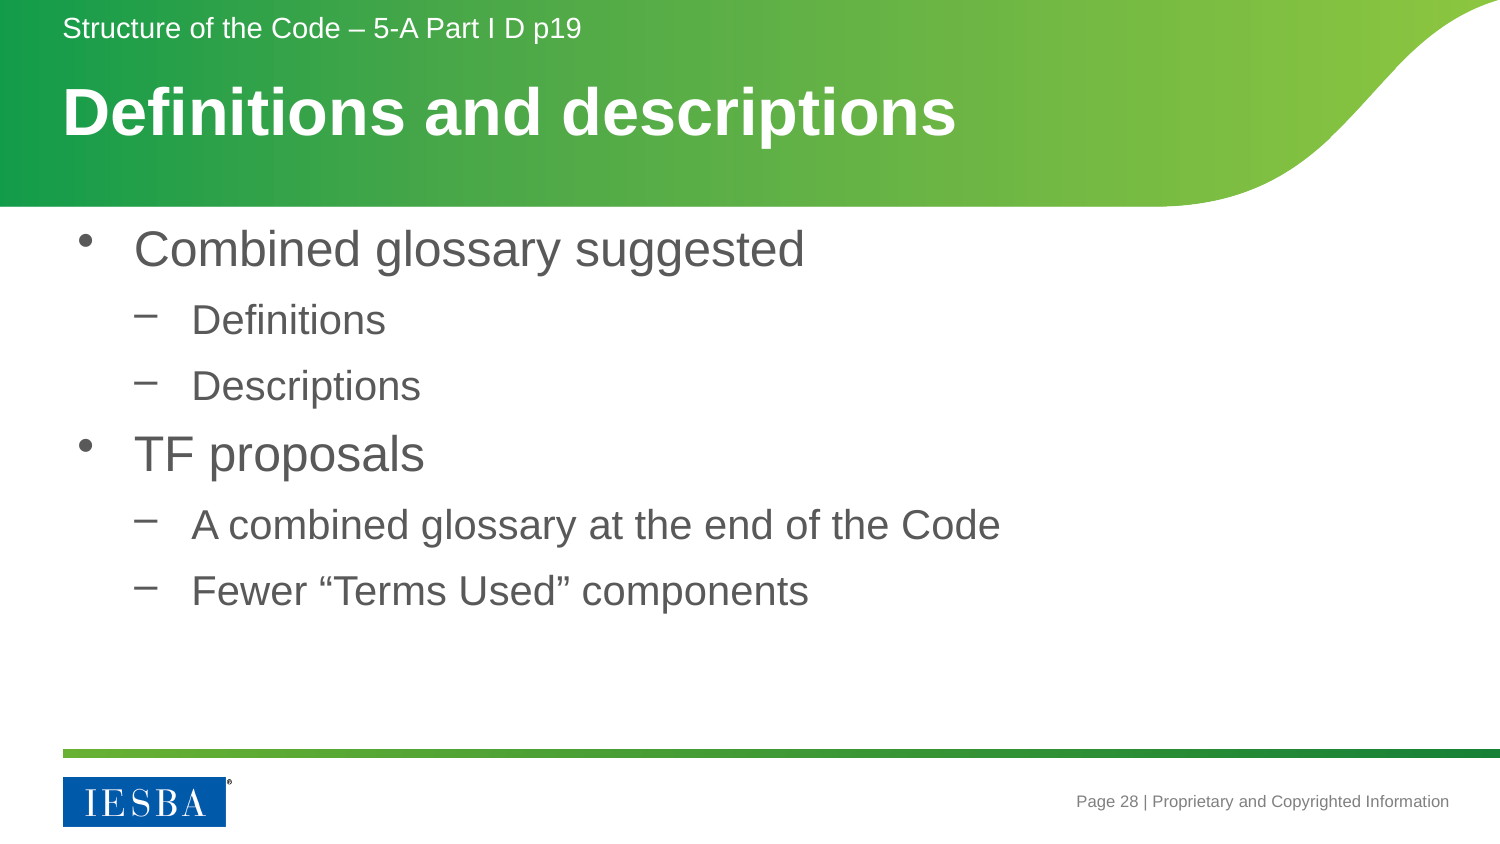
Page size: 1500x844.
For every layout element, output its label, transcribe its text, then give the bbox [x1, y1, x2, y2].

picture [63, 777, 232, 827]
picture [0, 0, 1500, 207]
title Definitions and descriptions [62, 75, 1275, 142]
list Combined glossary suggested Definitions Descriptions TF proposals A combined glossary at the end of the Code Fewer “Terms Used” components [62, 209, 1450, 747]
subtitle Structure of the Code – 5-A Part I D p19 [62, 9, 650, 47]
